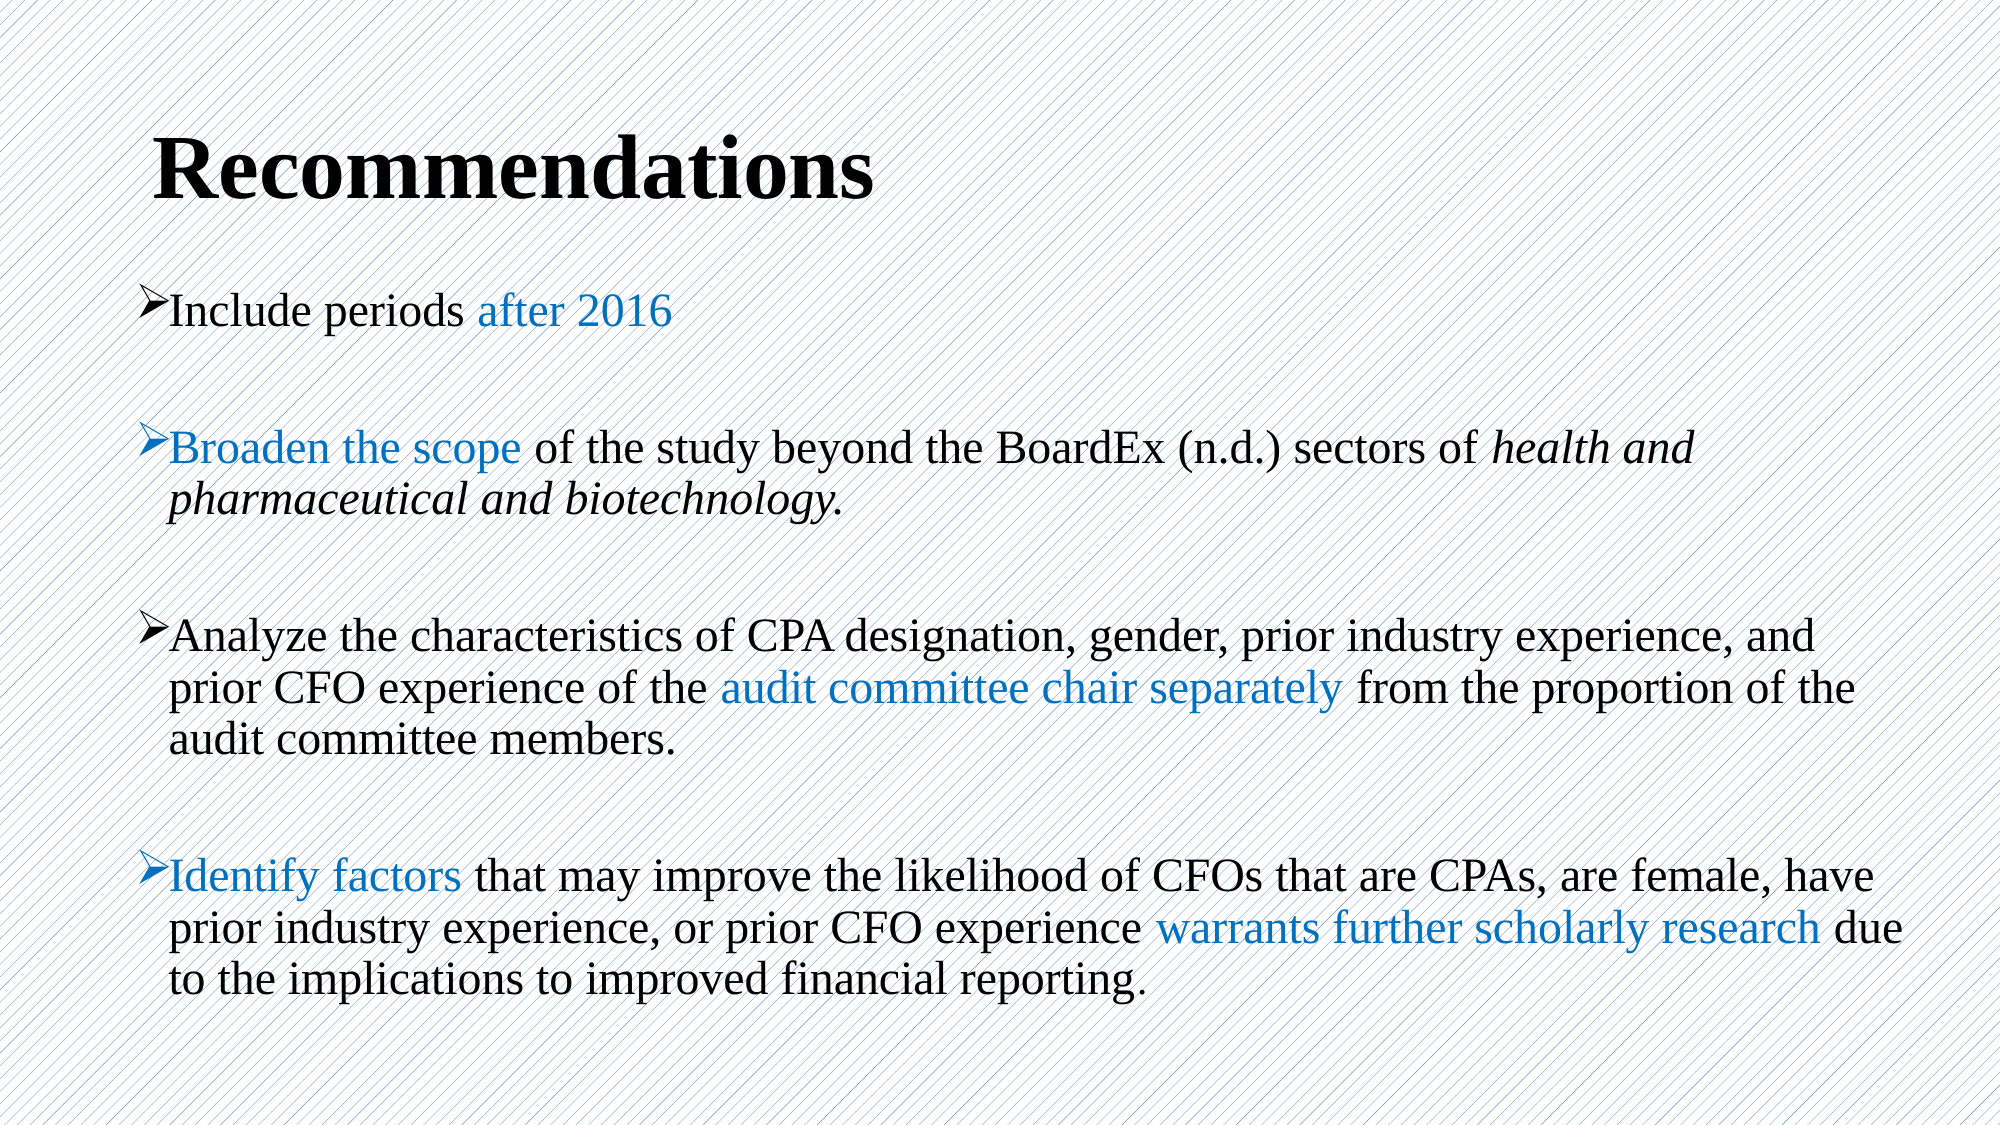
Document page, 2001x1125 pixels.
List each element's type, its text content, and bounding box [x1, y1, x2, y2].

title Recommendations [137, 59, 1863, 277]
list Include periods after 2016 Broaden the scope of the study beyond the BoardEx (n.d.) sectors of health and pharmaceutical and biotechnology. Analyze the characteristics of CPA designation, gender, prior industry experience, and prior CFO experience of the audit committee chair separately from the proportion of the audit committee members. Identify factors that may improve the likelihood of CFOs that are CPAs, are female, have prior industry experience, or prior CFO experience warrants further scholarly research due to the implications to improved financial reporting. [120, 277, 1924, 1019]
